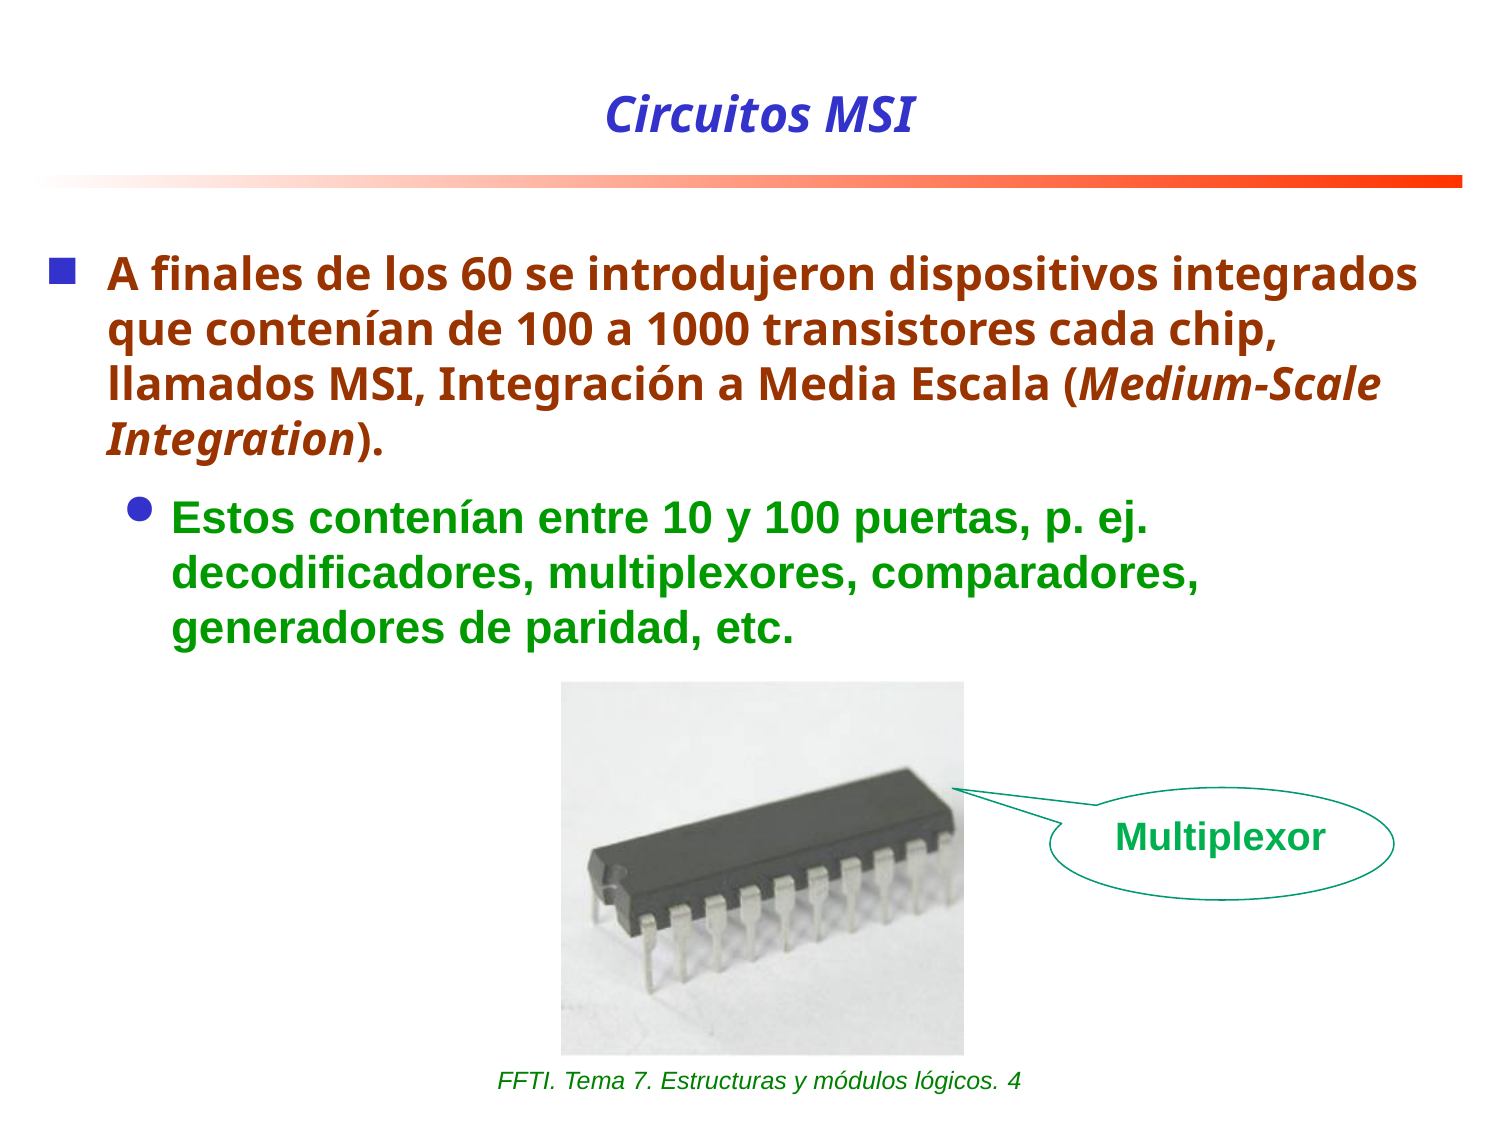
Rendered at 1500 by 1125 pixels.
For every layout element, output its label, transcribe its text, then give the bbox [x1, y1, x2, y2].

title Circuitos MSI [68, 49, 1451, 176]
text_box Multiplexor [969, 787, 1394, 901]
footer FFTI. Tema 7. Estructuras y módulos lógicos. 4 [68, 1056, 1451, 1103]
list A finales de los 60 se introdujeron dispositivos integrados que contenían de 100 a 1000 transistores cada chip, llamados MSI, Integración a Media Escala (Medium-Scale Integration). Estos contenían entre 10 y 100 puertas, p. ej. decodificadores, multiplexores, comparadores, generadores de paridad, etc. [37, 237, 1451, 501]
picture [561, 681, 965, 1058]
